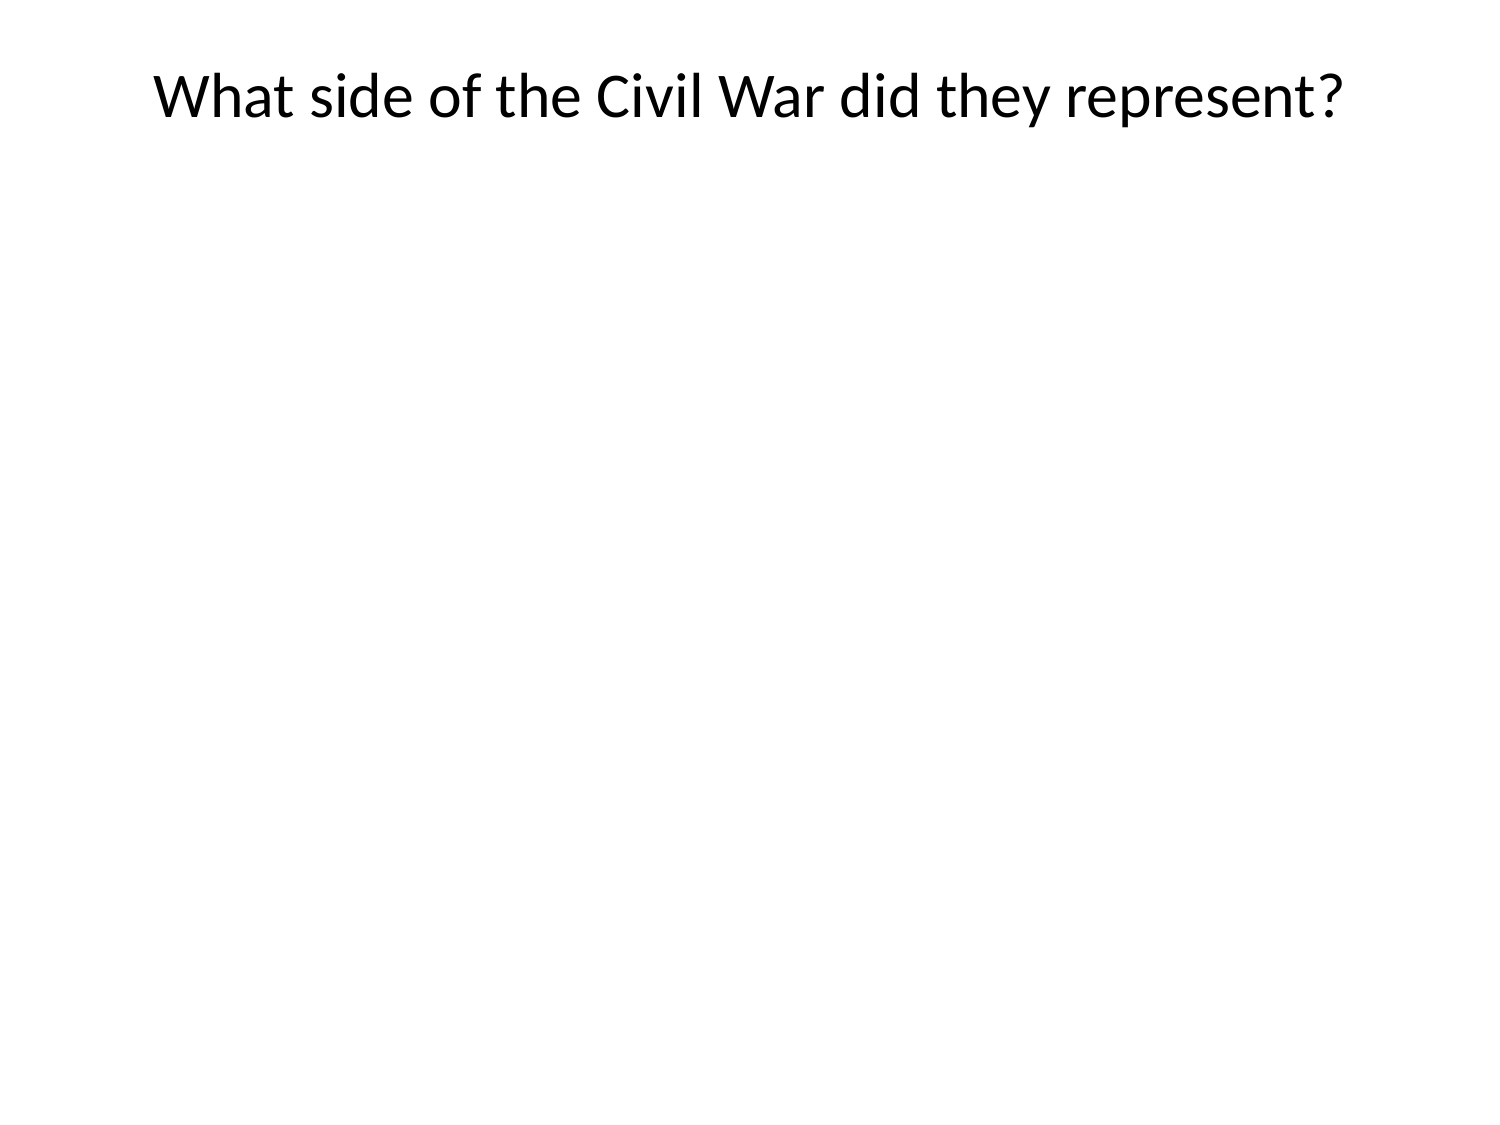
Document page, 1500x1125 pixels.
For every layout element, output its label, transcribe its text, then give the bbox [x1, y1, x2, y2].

title What side of the Civil War did they represent? [75, 45, 1425, 233]
